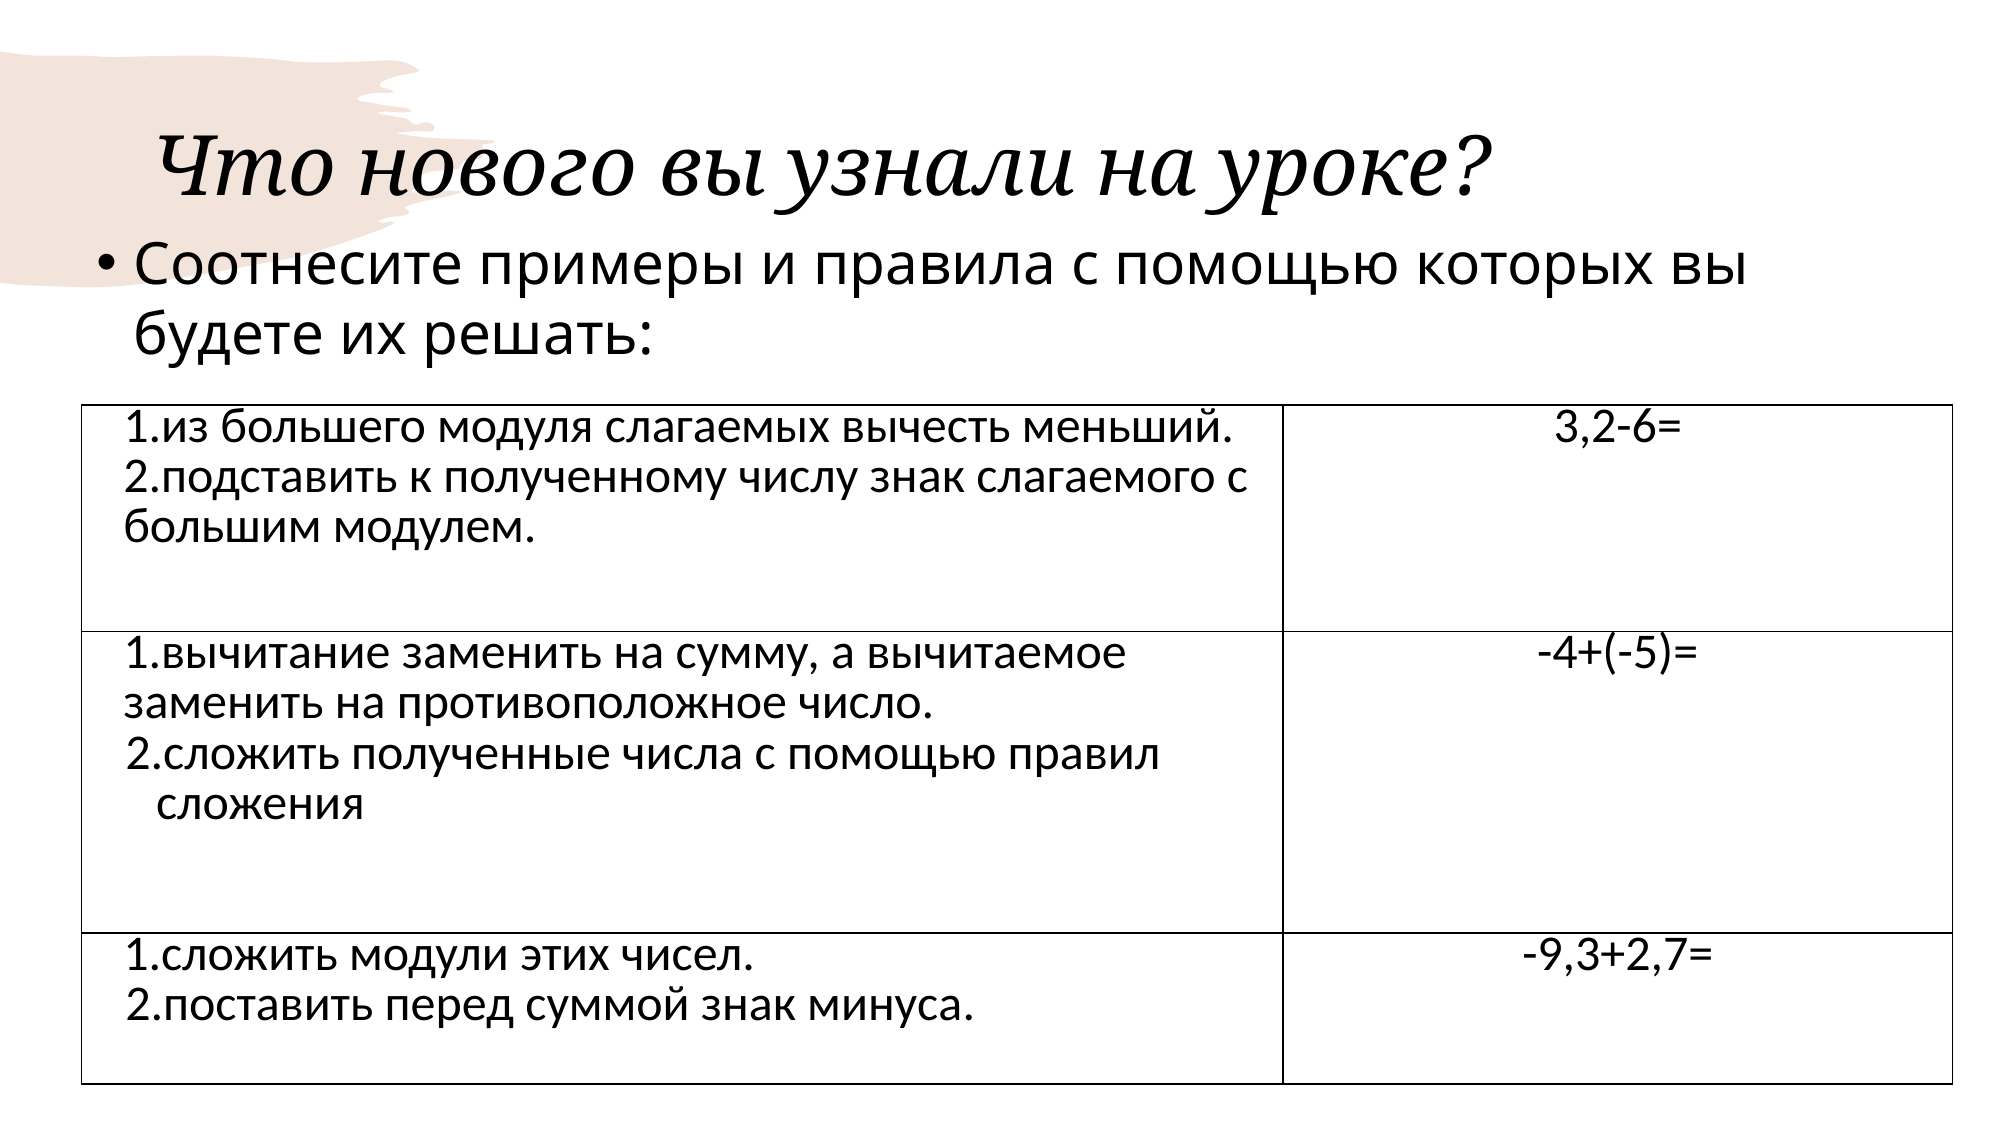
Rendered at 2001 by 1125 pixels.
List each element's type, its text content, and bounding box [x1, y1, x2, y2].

table_header 3,2-6= [1284, 406, 1952, 631]
table_cell -4+(-5)= [1284, 632, 1952, 932]
table_header 1.из большего модуля слагаемых вычесть меньший. 2.подставить к полученному числу знак слагаемого с большим модулем. [82, 406, 1282, 631]
table_cell 1.сложить модули этих чисел. 2.поставить перед суммой знак минуса. [82, 934, 1282, 1083]
list Соотнесите примеры и правила с помощью которых вы будете их решать: [81, 218, 1953, 404]
table_cell -9,3+2,7= [1284, 934, 1952, 1083]
table_cell 1.вычитание заменить на сумму, а вычитаемое заменить на противоположное число. 2.сложить полученные числа с помощью правил сложения [82, 632, 1282, 932]
title Что нового вы узнали на уроке? [137, 59, 1863, 218]
